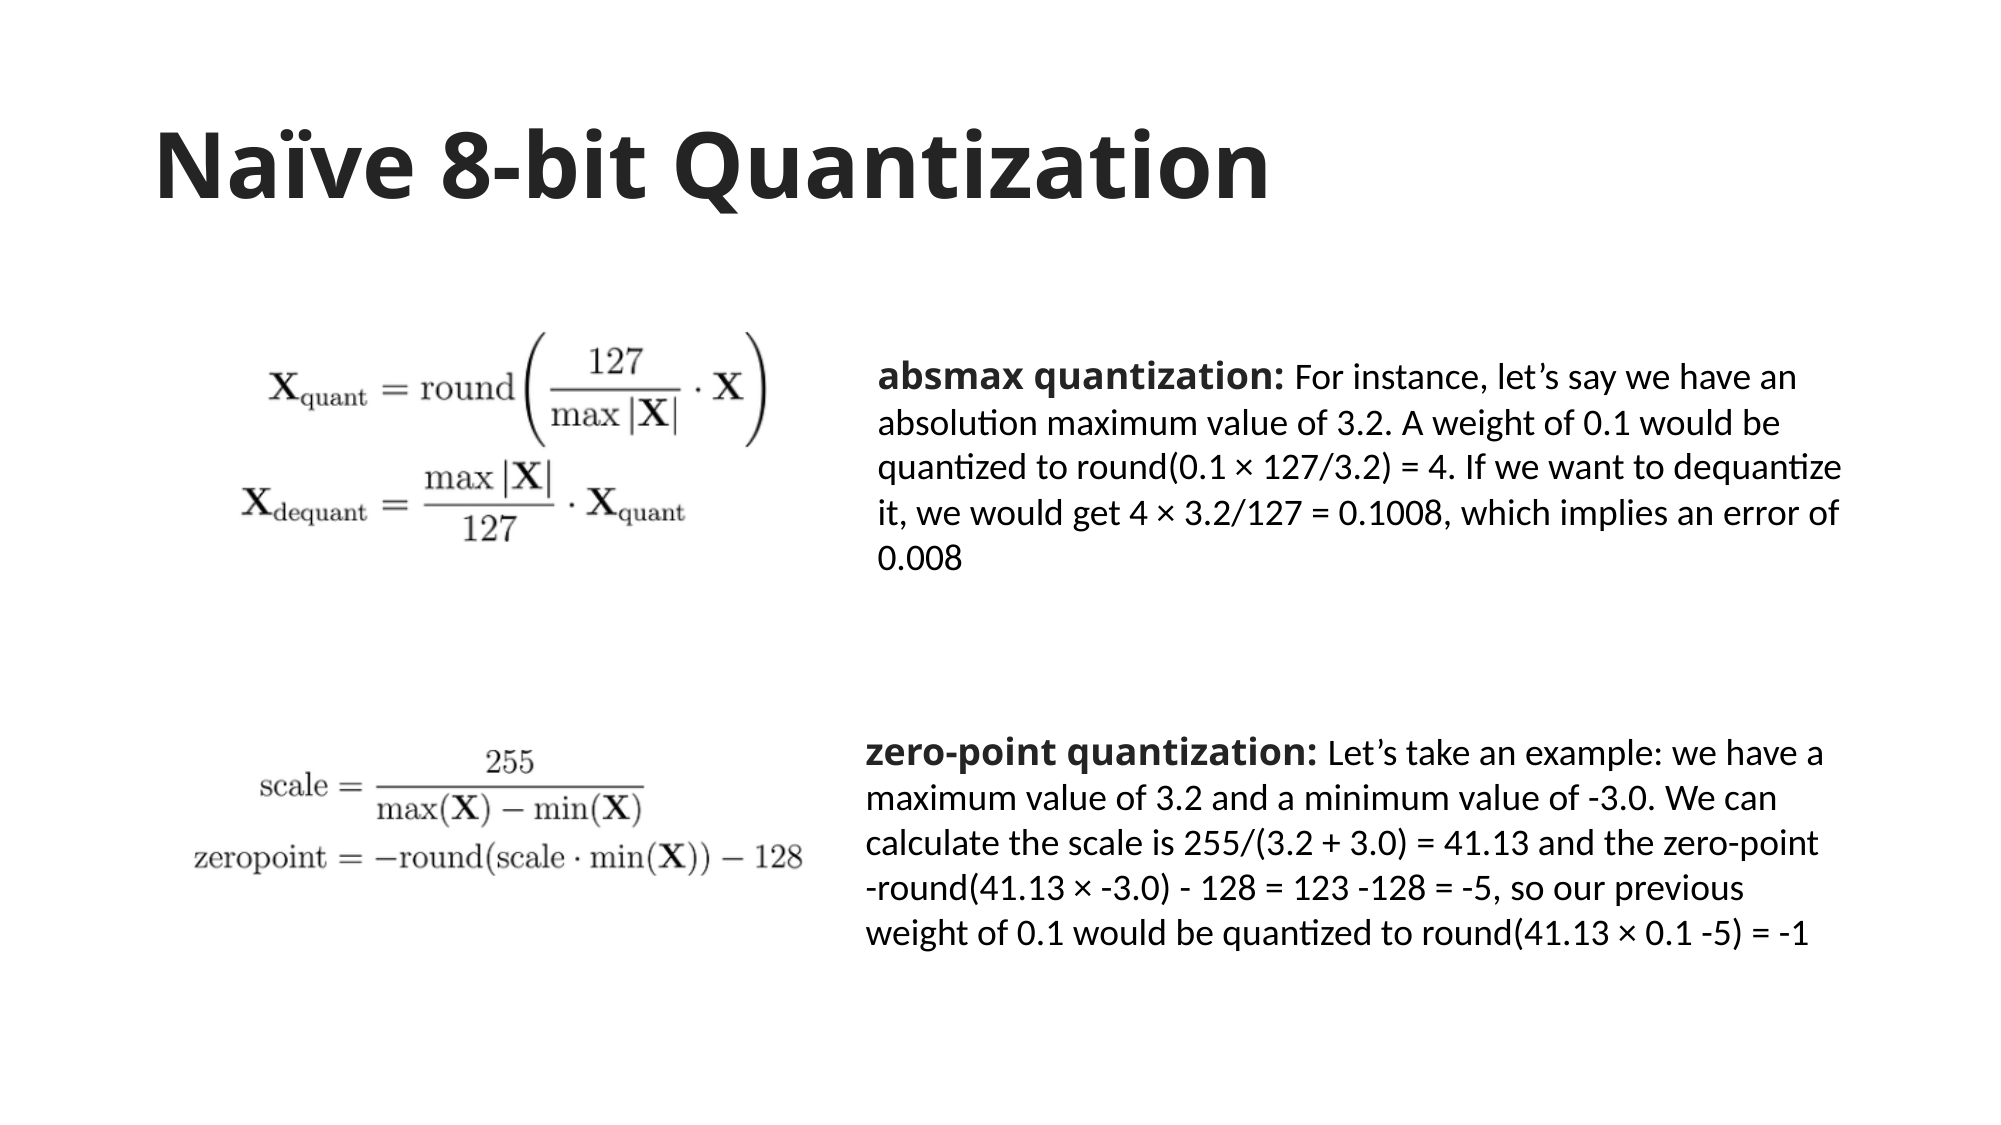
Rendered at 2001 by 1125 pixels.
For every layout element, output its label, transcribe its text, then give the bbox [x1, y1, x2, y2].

text_box absmax quantization: For instance, let’s say we have an absolution maximum value of 3.2. A weight of 0.1 would be quantized to round(0.1 × 127/3.2) = 4. If we want to dequantize it, we would get 4 × 3.2/127 = 0.1008, which implies an error of 0.008 [862, 345, 1863, 585]
picture [99, 720, 863, 906]
title Naïve 8-bit Quantization [137, 59, 1863, 278]
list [127, 287, 863, 583]
text_box zero-point quantization: Let’s take an example: we have a maximum value of 3.2 and a minimum value of -3.0. We can calculate the scale is 255/(3.2 + 3.0) = 41.13 and the zero-point -round(41.13 × -3.0) - 128 = 123 -128 = -5, so our previous weight of 0.1 would be quantized to round(41.13 × 0.1 -5) = -1 [850, 720, 1851, 961]
